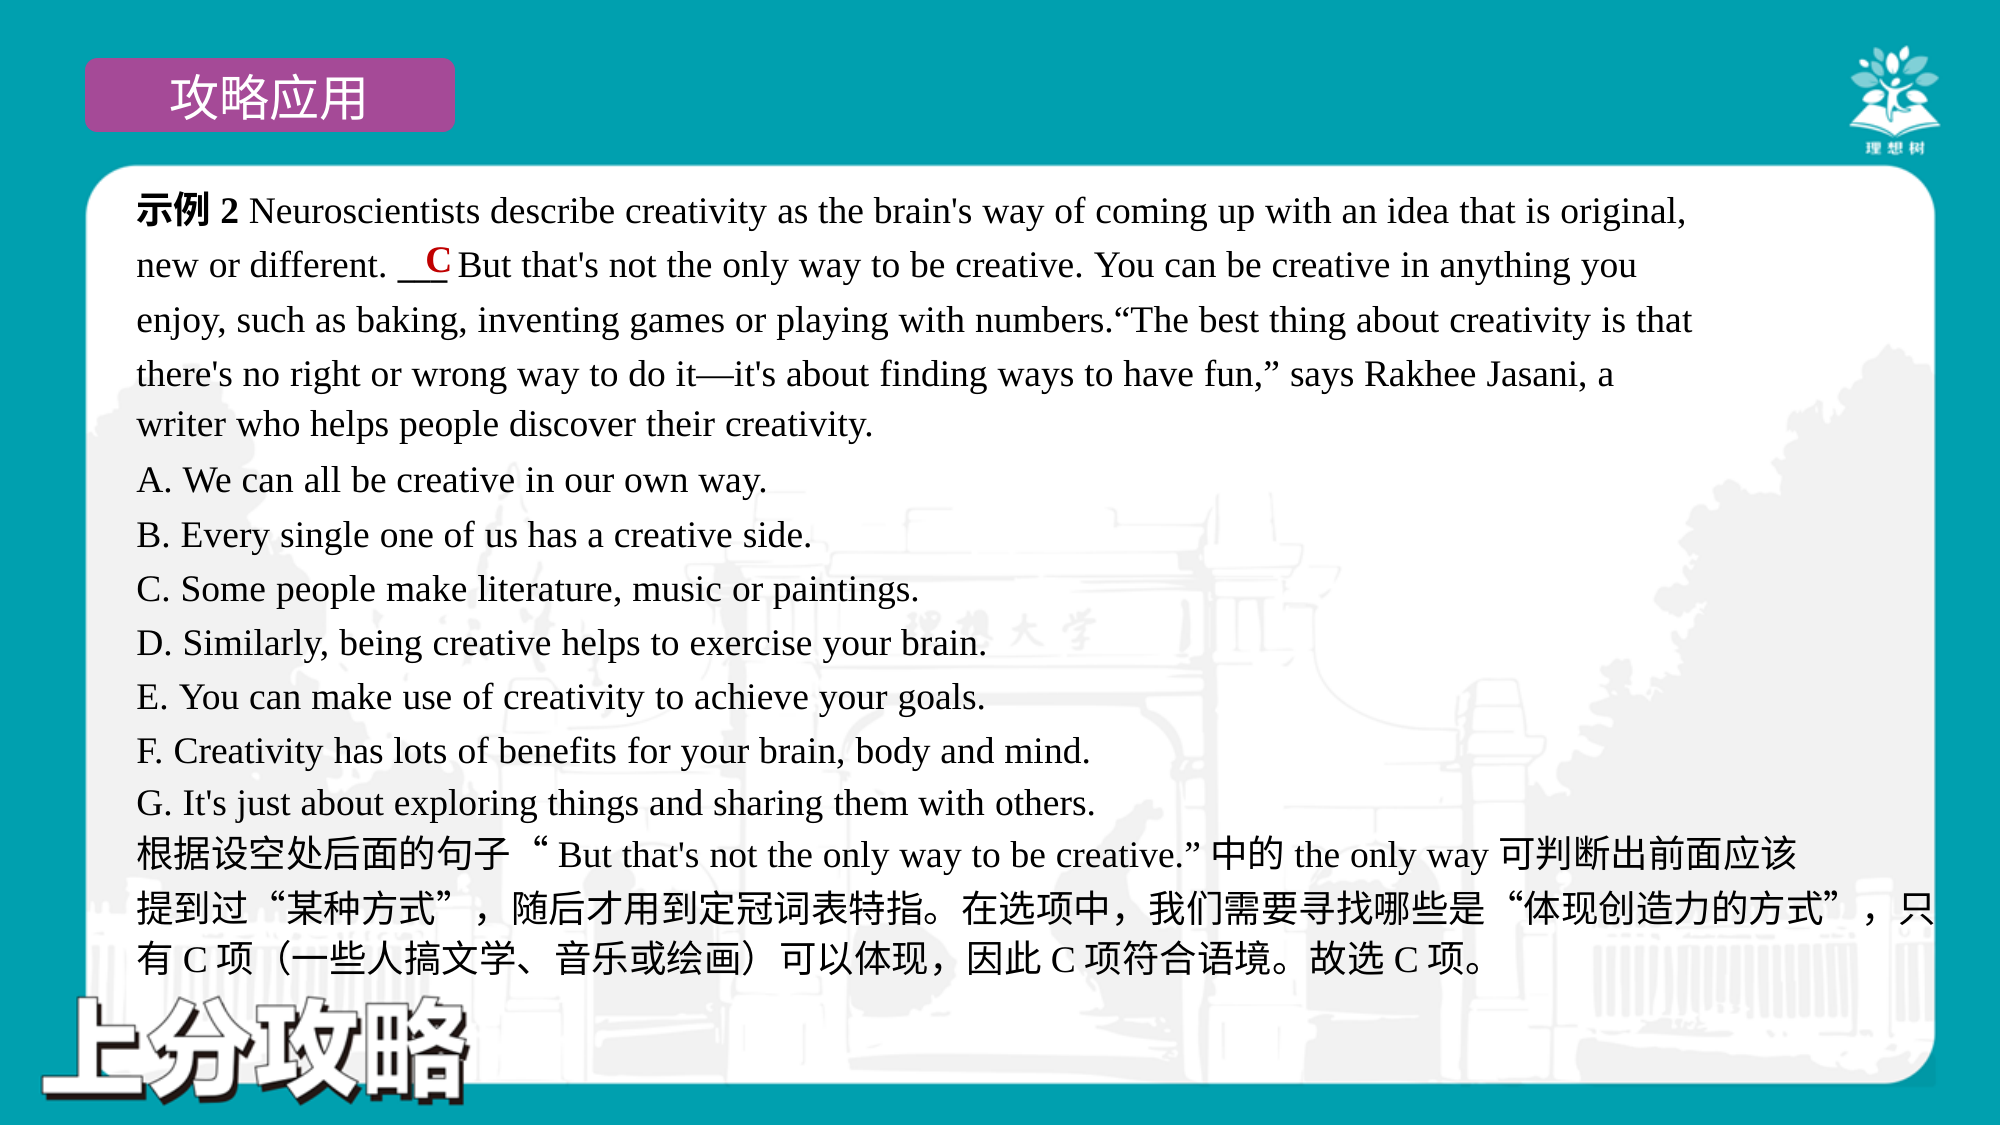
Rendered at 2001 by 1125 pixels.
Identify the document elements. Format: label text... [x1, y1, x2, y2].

text_box 示例2 Neuroscientists describe creativity as the brain's way of coming up with an idea that is original, new or different. ___ But that's not the only way to be creative. You can be creative in anything you enjoy, such as baking, inventing games or playing with numbers.“The best thing about creativity is that there's no right or wrong way to do it—it's about finding ways to have fun,” says Rakhee Jasani, a writer who helps people discover their creativity. [136, 177, 1865, 441]
text_box A. We can all be creative in our own way. B. Every single one of us has a creative side. C. Some people make literature, music or paintings. D. Similarly, being creative helps to exercise your brain. E. You can make use of creativity to achieve your goals. F. Creativity has lots of benefits for your brain, body and mind. G. It's just about exploring things and sharing them with others. [136, 446, 1865, 820]
text_box 根据设空处后面的句子“But that's not the only way to be creative.”中的the only way可判断出前面应该 提到过“某种方式”，随后才用到定冠词表特指。在选项中，我们需要寻找哪些是“体现创造力的方式”，只 有C项（一些人搞文学、音乐或绘画）可以体现，因此C项符合语境。故选C项。 [136, 821, 1865, 977]
text_box C [411, 225, 467, 276]
picture [0, 0, 2000, 1125]
